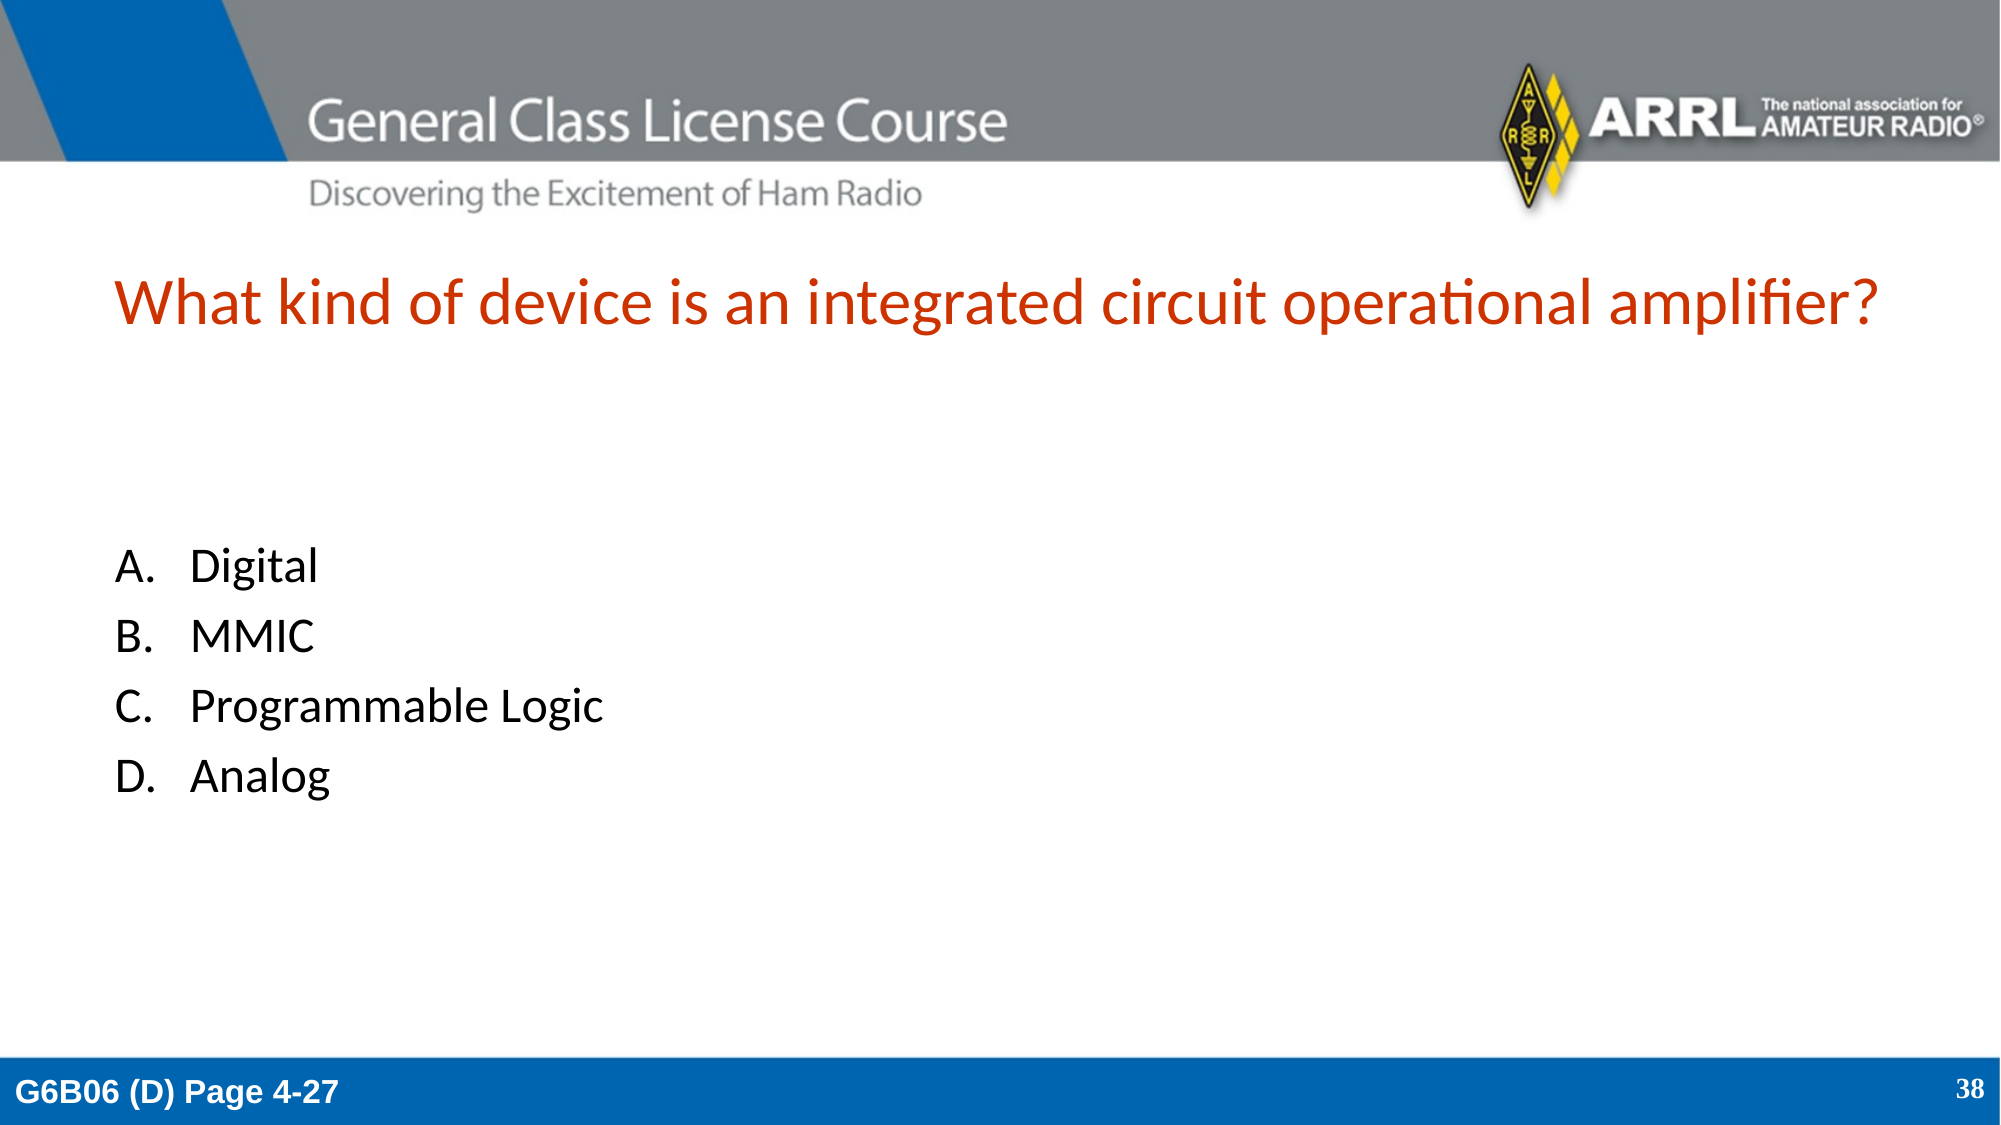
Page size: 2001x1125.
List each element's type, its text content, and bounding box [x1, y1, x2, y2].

title What kind of device is an integrated circuit operational amplifier? [99, 249, 1900, 468]
text_box G6B06 (D) Page 4-27 [0, 1062, 1313, 1118]
picture [0, 0, 2001, 1125]
text_box 38 [1875, 1062, 2000, 1113]
list Digital MMIC Programmable Logic Analog [99, 525, 1900, 1005]
